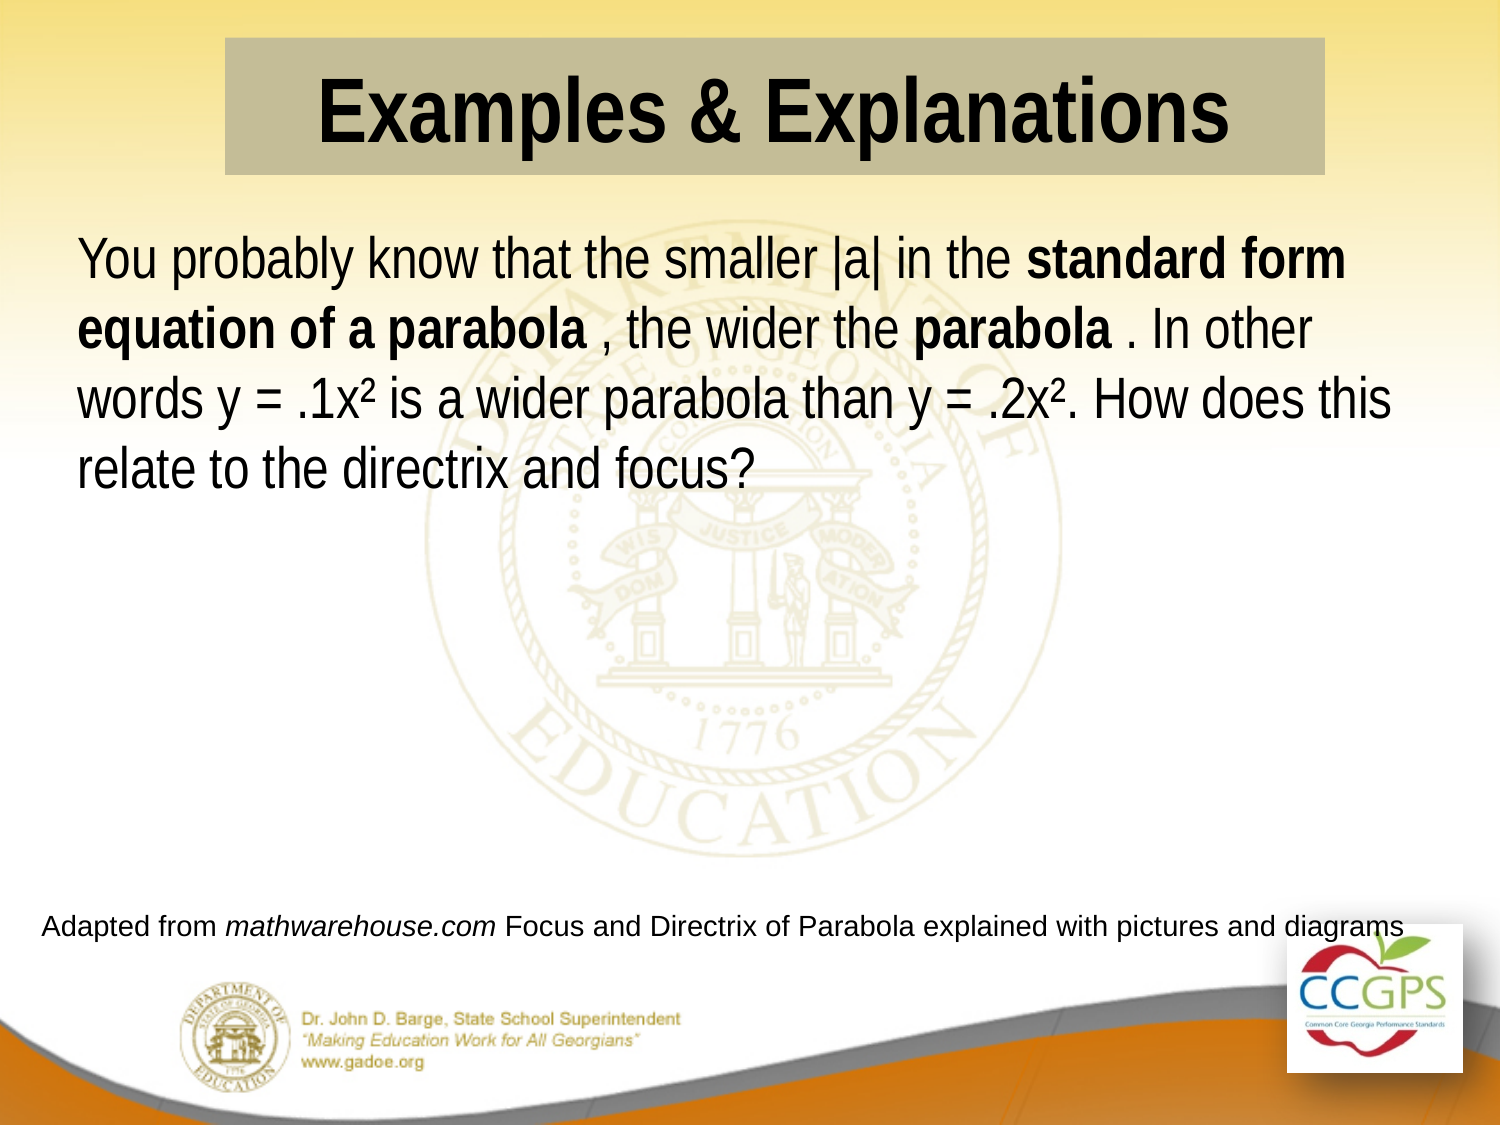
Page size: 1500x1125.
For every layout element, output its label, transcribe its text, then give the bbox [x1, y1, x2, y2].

picture [0, 0, 1500, 1125]
text_box Adapted from mathwarehouse.com Focus and Directrix of Parabola explained with pictures and diagrams [26, 899, 1421, 950]
subtitle You probably know that the smaller |a| in the standard form equation of a parabola , the wider the parabola . In other words y = .1x² is a wider parabola than y = .2x². How does this relate to the directrix and focus? [62, 212, 1438, 907]
title Examples & Explanations [224, 37, 1326, 176]
